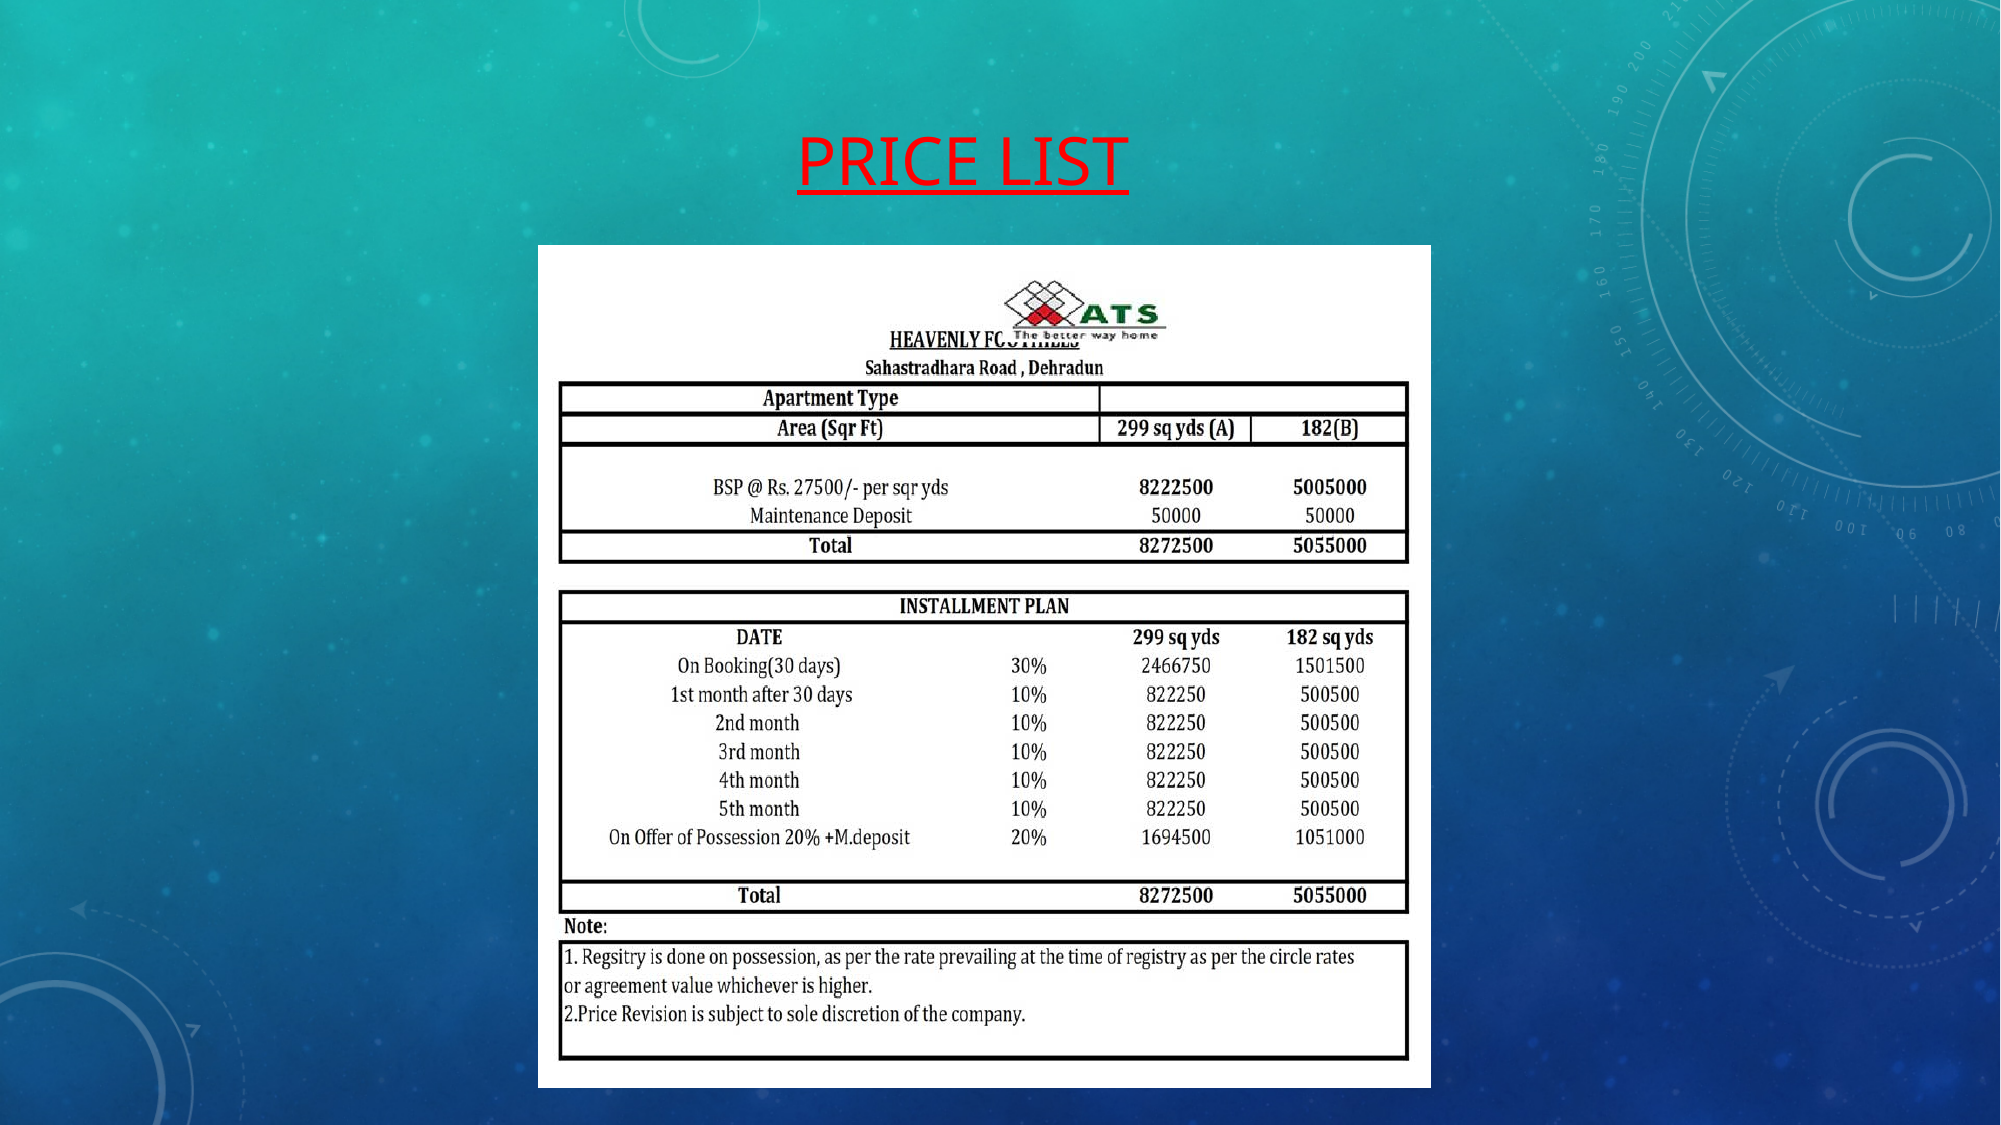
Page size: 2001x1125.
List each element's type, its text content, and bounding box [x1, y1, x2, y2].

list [538, 244, 1431, 1089]
title Price list [781, 99, 1775, 218]
picture [0, 0, 2001, 1125]
